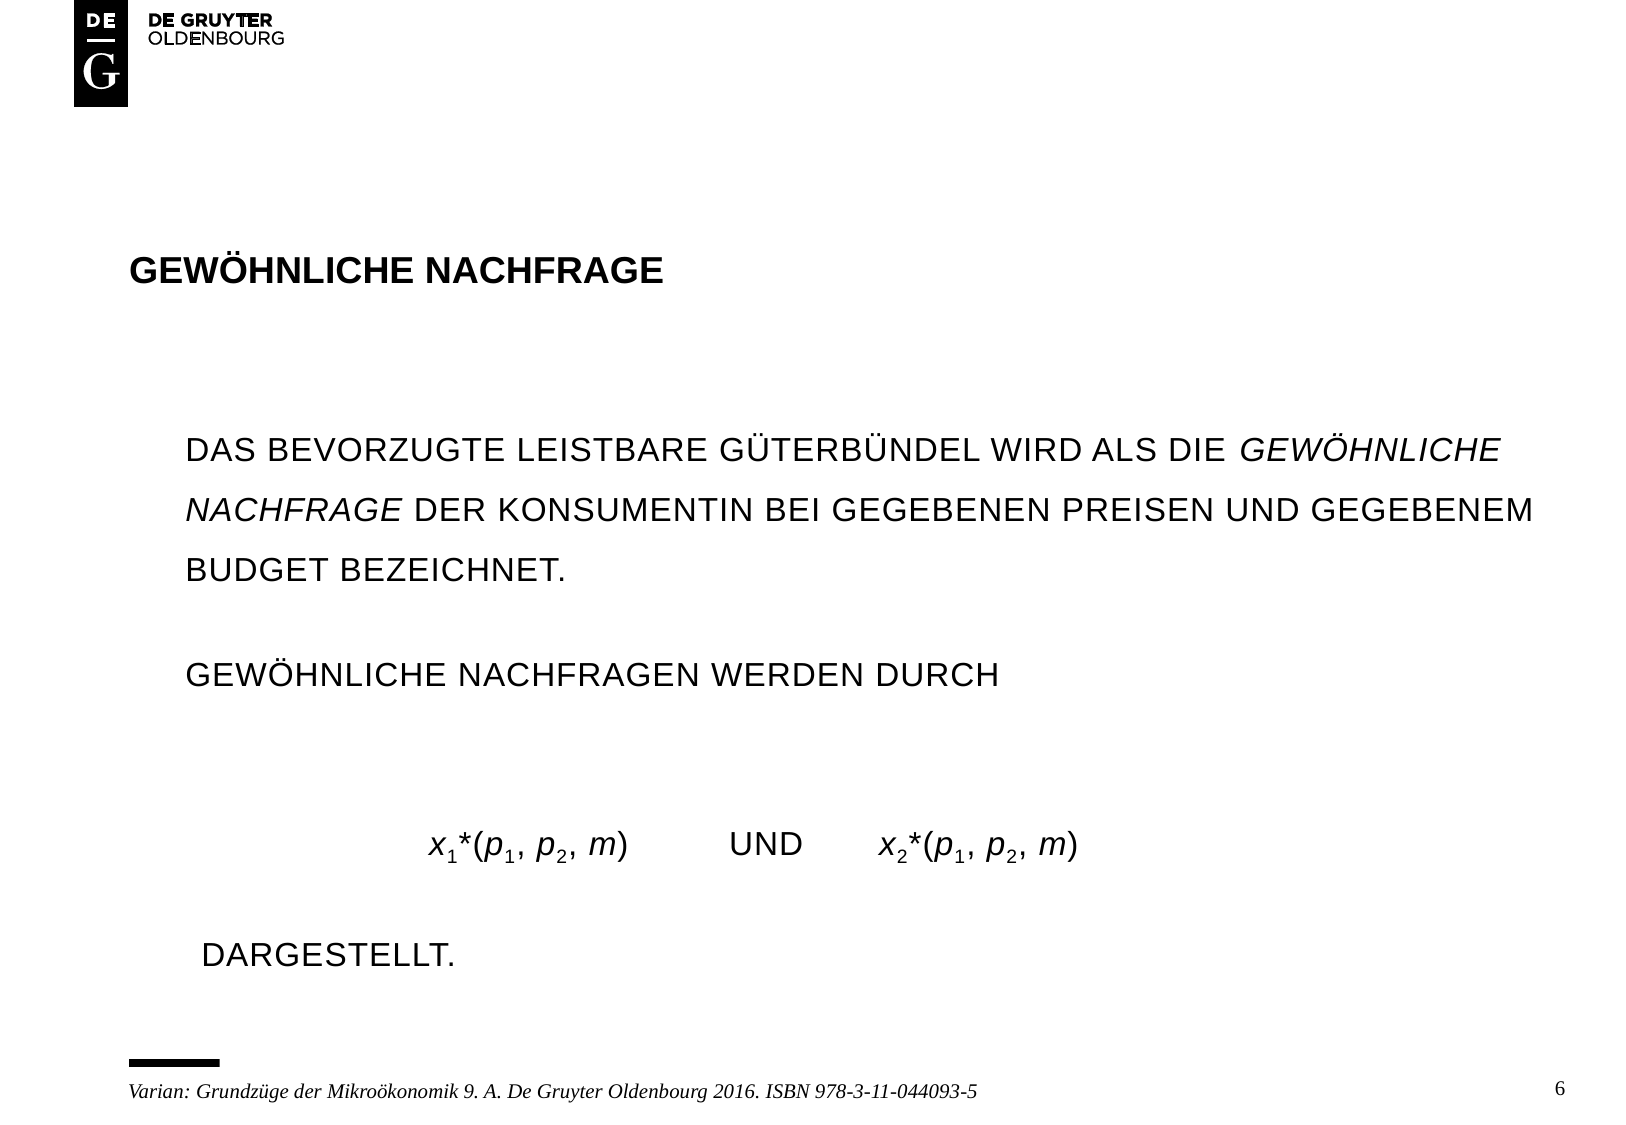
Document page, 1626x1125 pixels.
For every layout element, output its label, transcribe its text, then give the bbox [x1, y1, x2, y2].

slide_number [128, 1077, 1539, 1108]
title Gewöhnliche Nachfrage [129, 245, 1556, 328]
list Das bevorzugte leistbare Güterbündel wird als die gewöhnliche Nachfrage der Konsumentin bei gegebenen Preisen und gegebenem Budget bezeichnet. Gewöhnliche Nachfragen werden durch x1*(p1, p2, m) und x2*(p1, p2, m) dargestellt. [129, 355, 1556, 1018]
slide_number 6 [1554, 1074, 1614, 1104]
